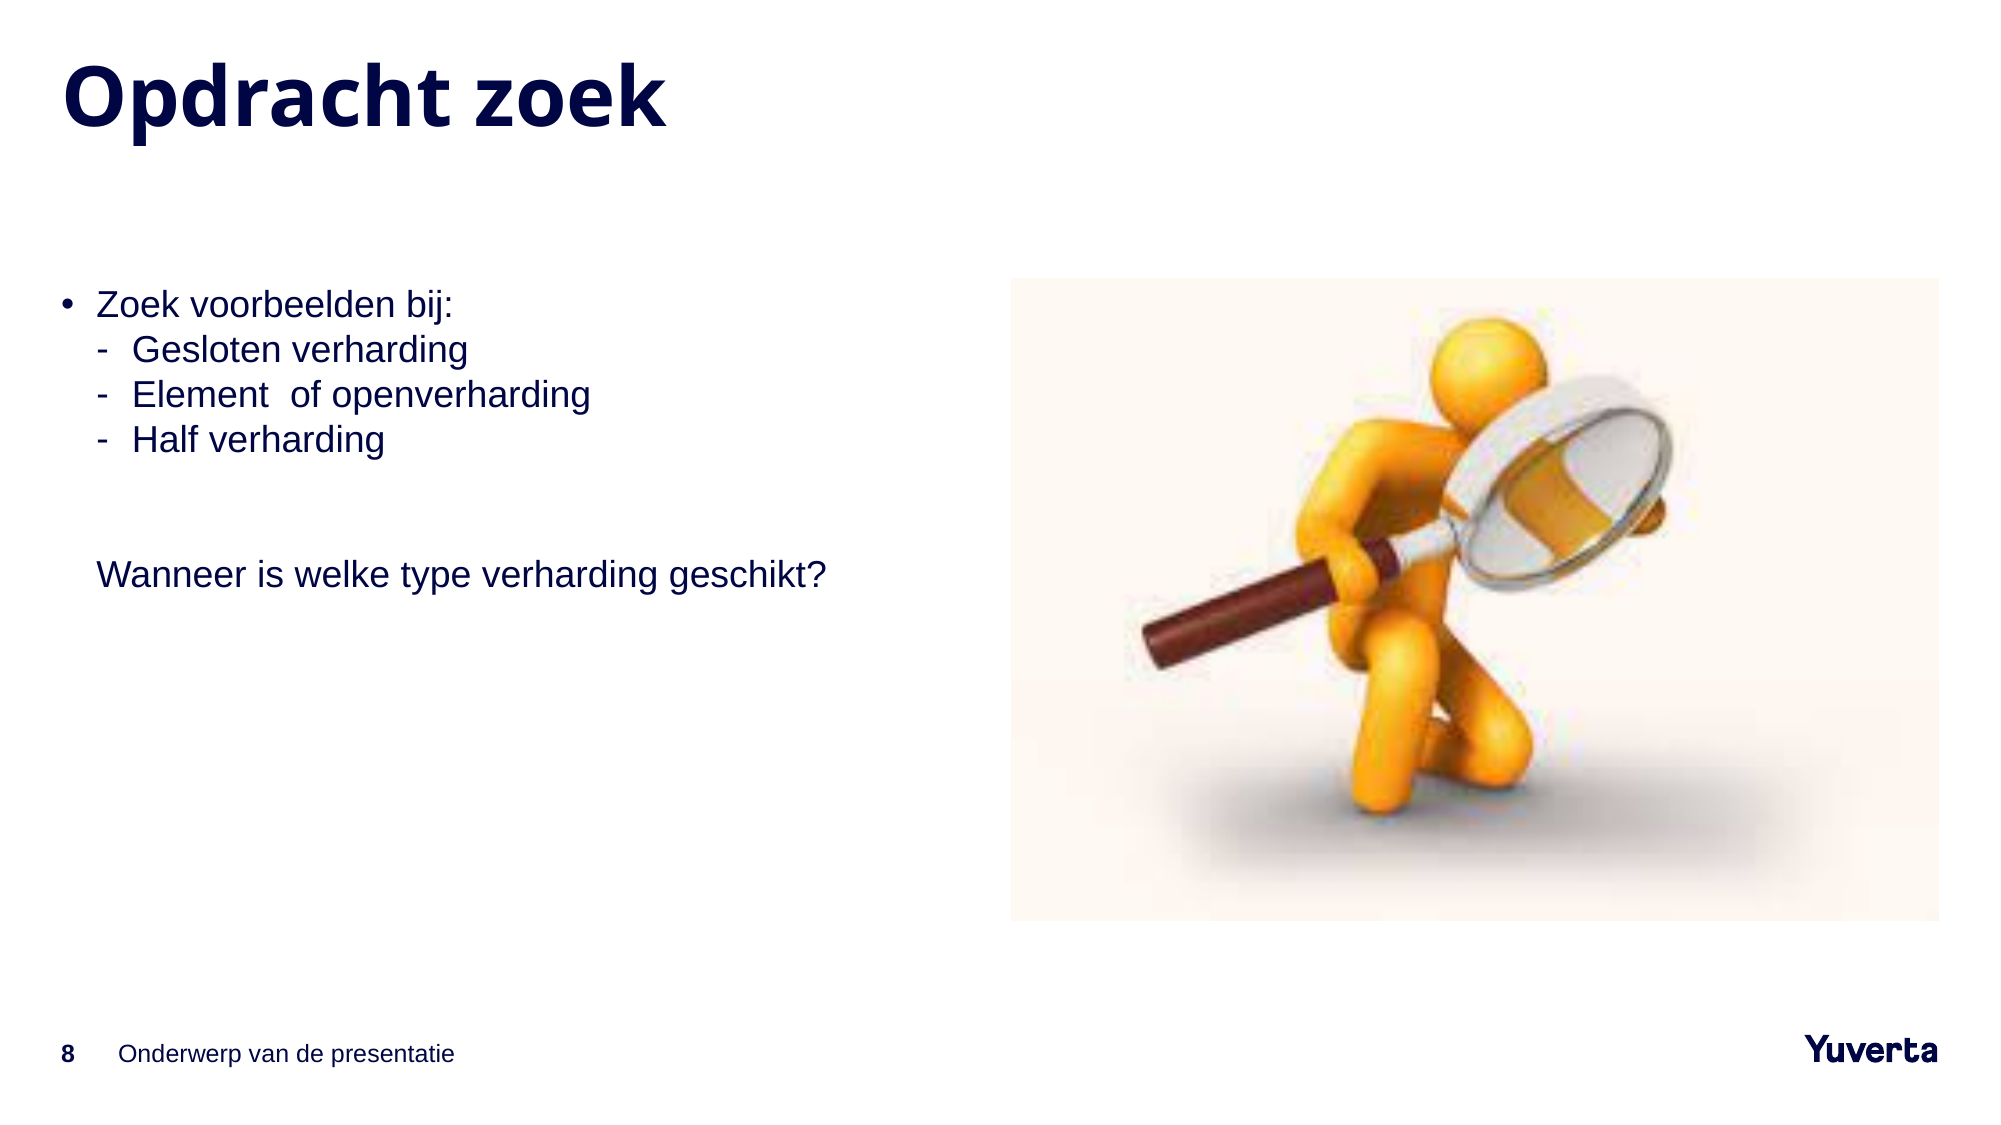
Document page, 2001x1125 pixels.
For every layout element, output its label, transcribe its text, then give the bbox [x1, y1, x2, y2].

slide_number 8 [60, 1037, 113, 1073]
title Opdracht zoek [60, 48, 1938, 239]
list Zoek voorbeelden bij: Gesloten verharding Element of openverharding Half verharding Wanneer is welke type verharding geschikt? [60, 280, 987, 1006]
footer Onderwerp van de presentatie [118, 1037, 987, 1073]
picture [1011, 278, 1939, 921]
